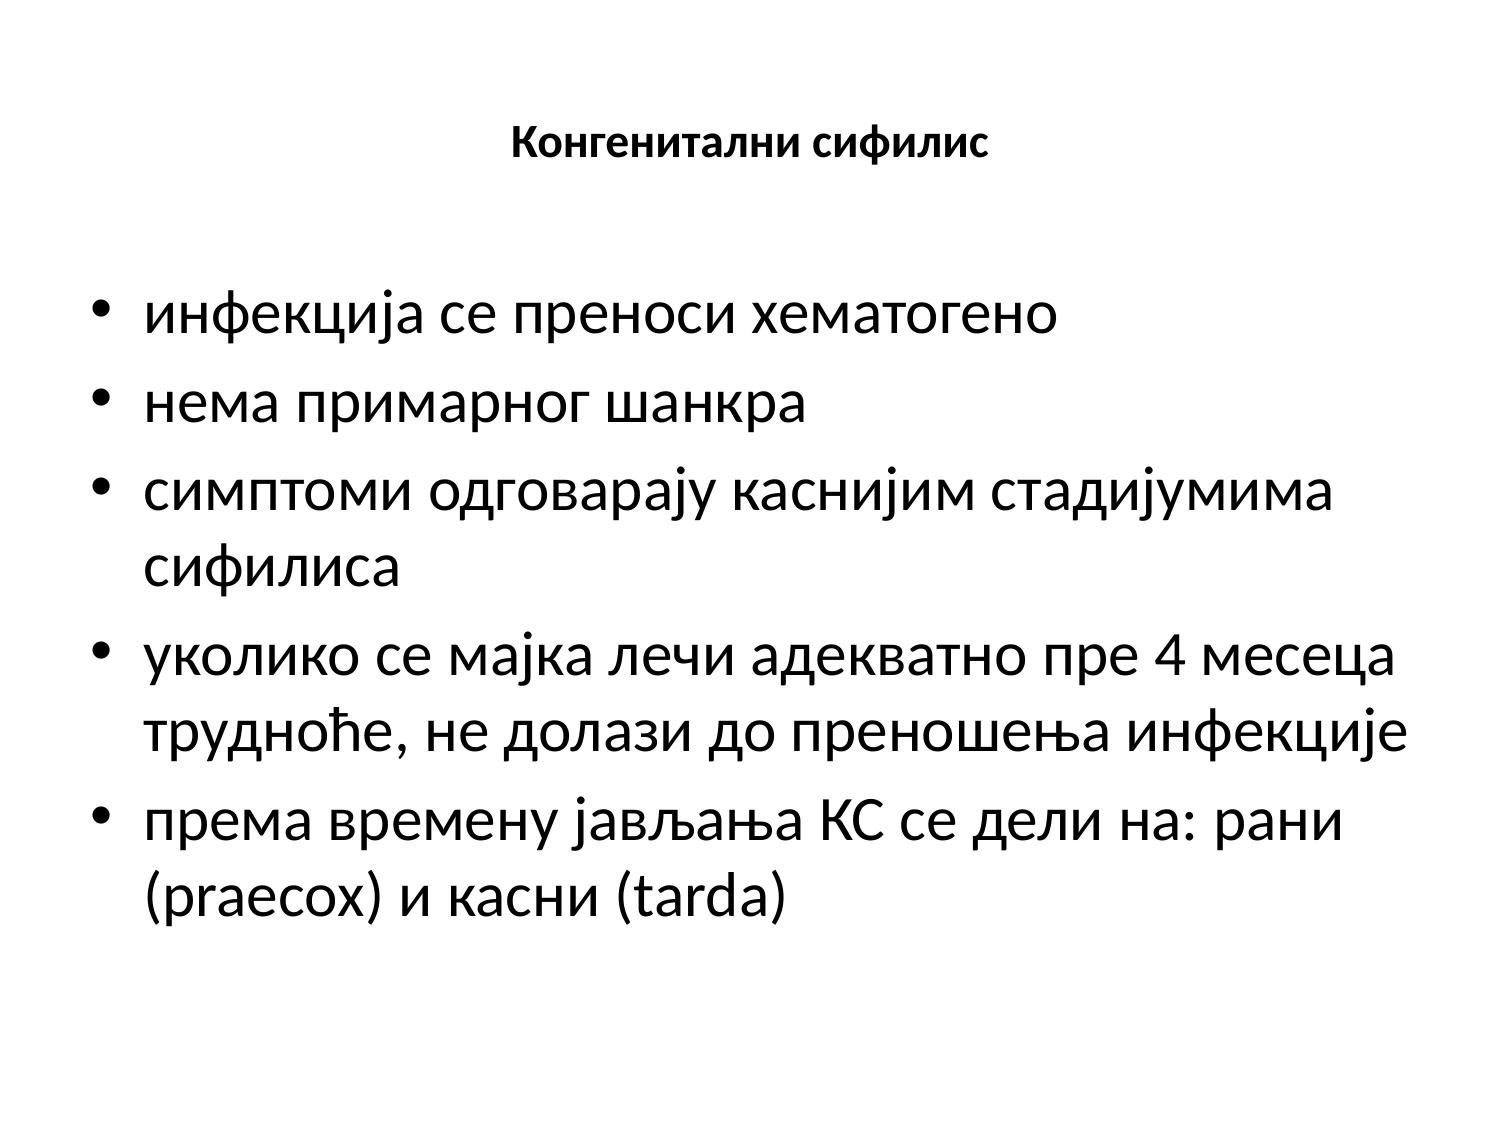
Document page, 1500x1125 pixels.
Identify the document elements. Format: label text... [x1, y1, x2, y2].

title Конгенитални сифилис [75, 45, 1425, 233]
list инфекција се преноси хематогено нема примарног шанкра симптоми одговарају каснијим стадијумима сифилиса уколико се мајка лечи адекватно пре 4 месеца трудноће, не долази до преношења инфекције према времену јављања КС се дели на: рани (praecoх) и касни (tarda) [75, 262, 1425, 1005]
